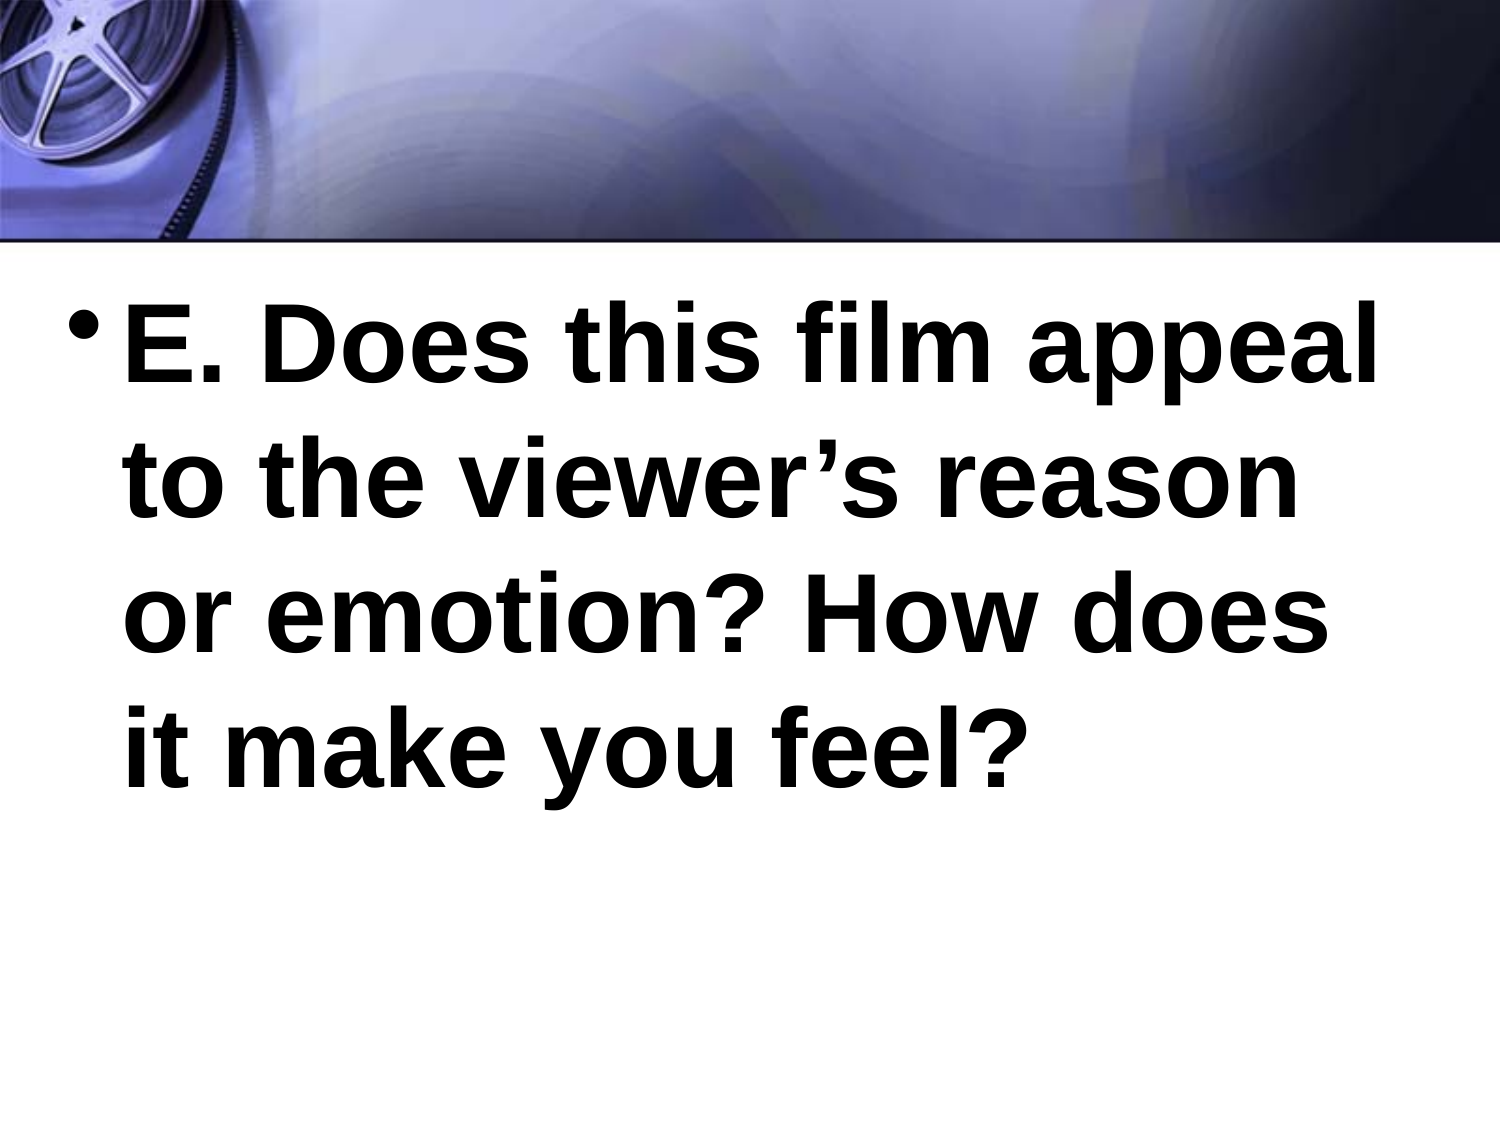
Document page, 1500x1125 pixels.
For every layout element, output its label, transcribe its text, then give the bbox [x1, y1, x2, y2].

picture [0, 0, 1500, 1125]
list E. Does this film appeal to the viewer’s reason or emotion? How does it make you feel? [49, 262, 1401, 1076]
